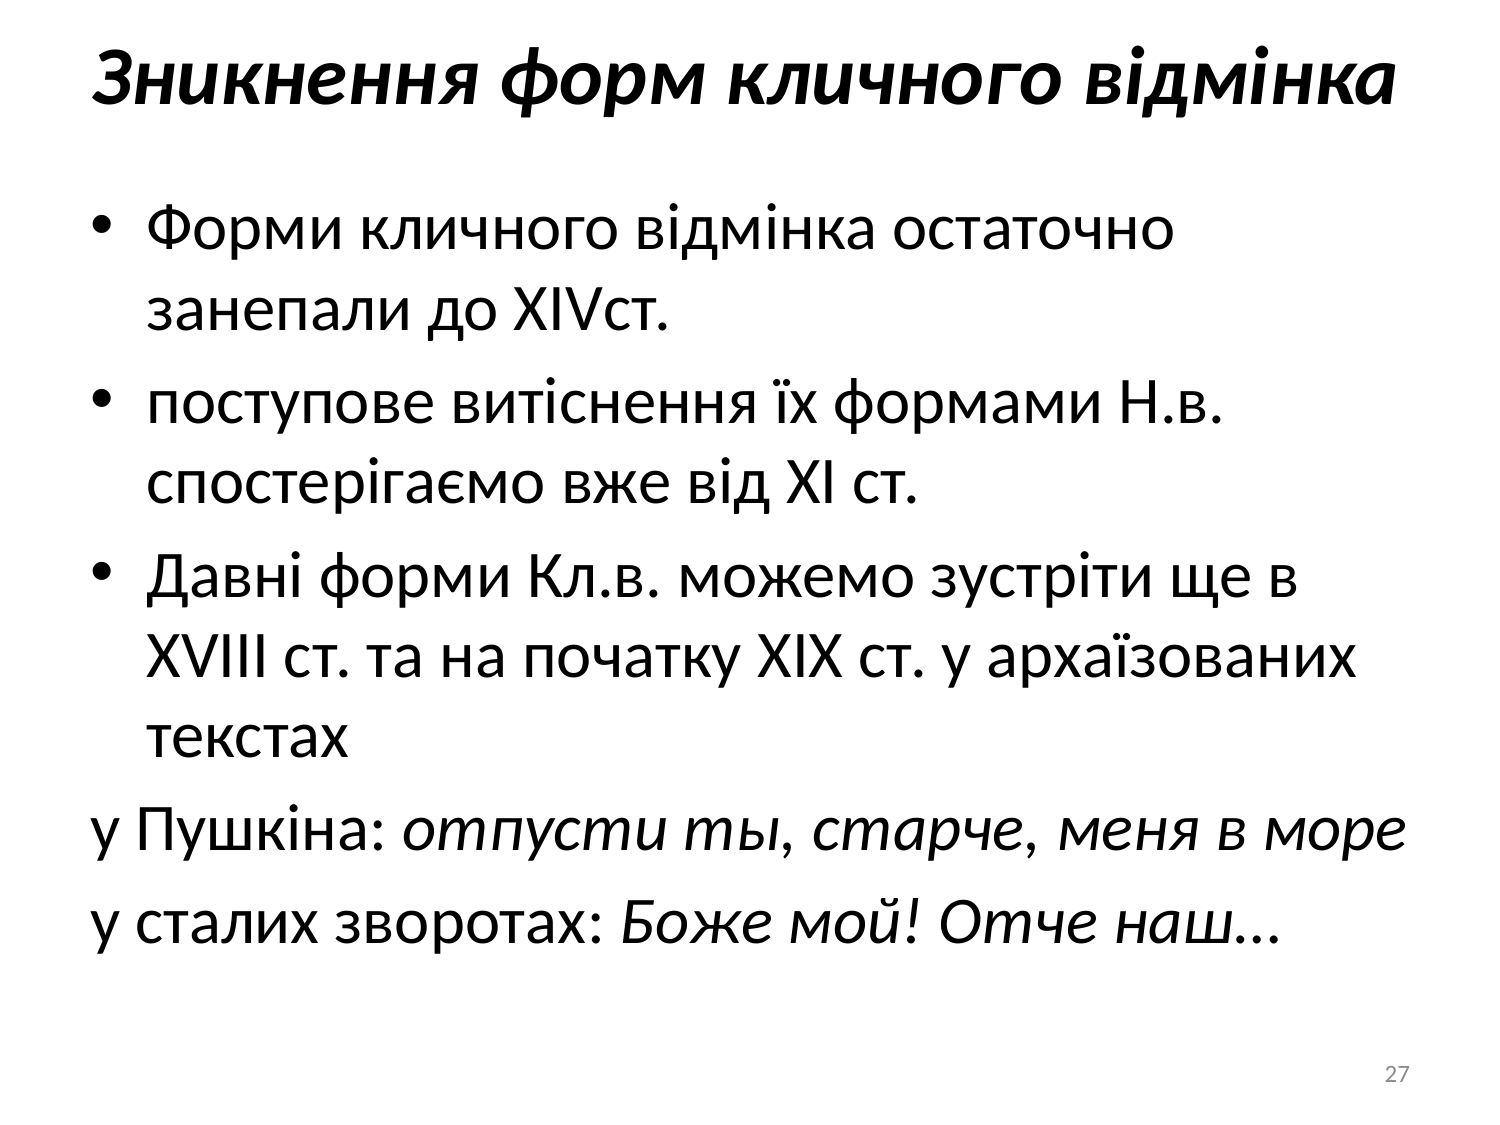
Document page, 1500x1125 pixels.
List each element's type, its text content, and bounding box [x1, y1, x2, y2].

list Форми кличного відмінка остаточно занепали до XIVст. поступове витіснення їх формами Н.в. спостерігаємо вже від XI ст. Давні форми Кл.в. можемо зустріти ще в XVIII ст. та на початку XIX ст. у архаїзованих текстах у Пушкіна: отпусти ты, старче, меня в море у сталих зворотах: Боже мой! Отче наш… [75, 175, 1425, 1055]
title Зникнення форм кличного відмінка [70, 0, 1421, 143]
slide_number 27 [1074, 1042, 1425, 1103]
